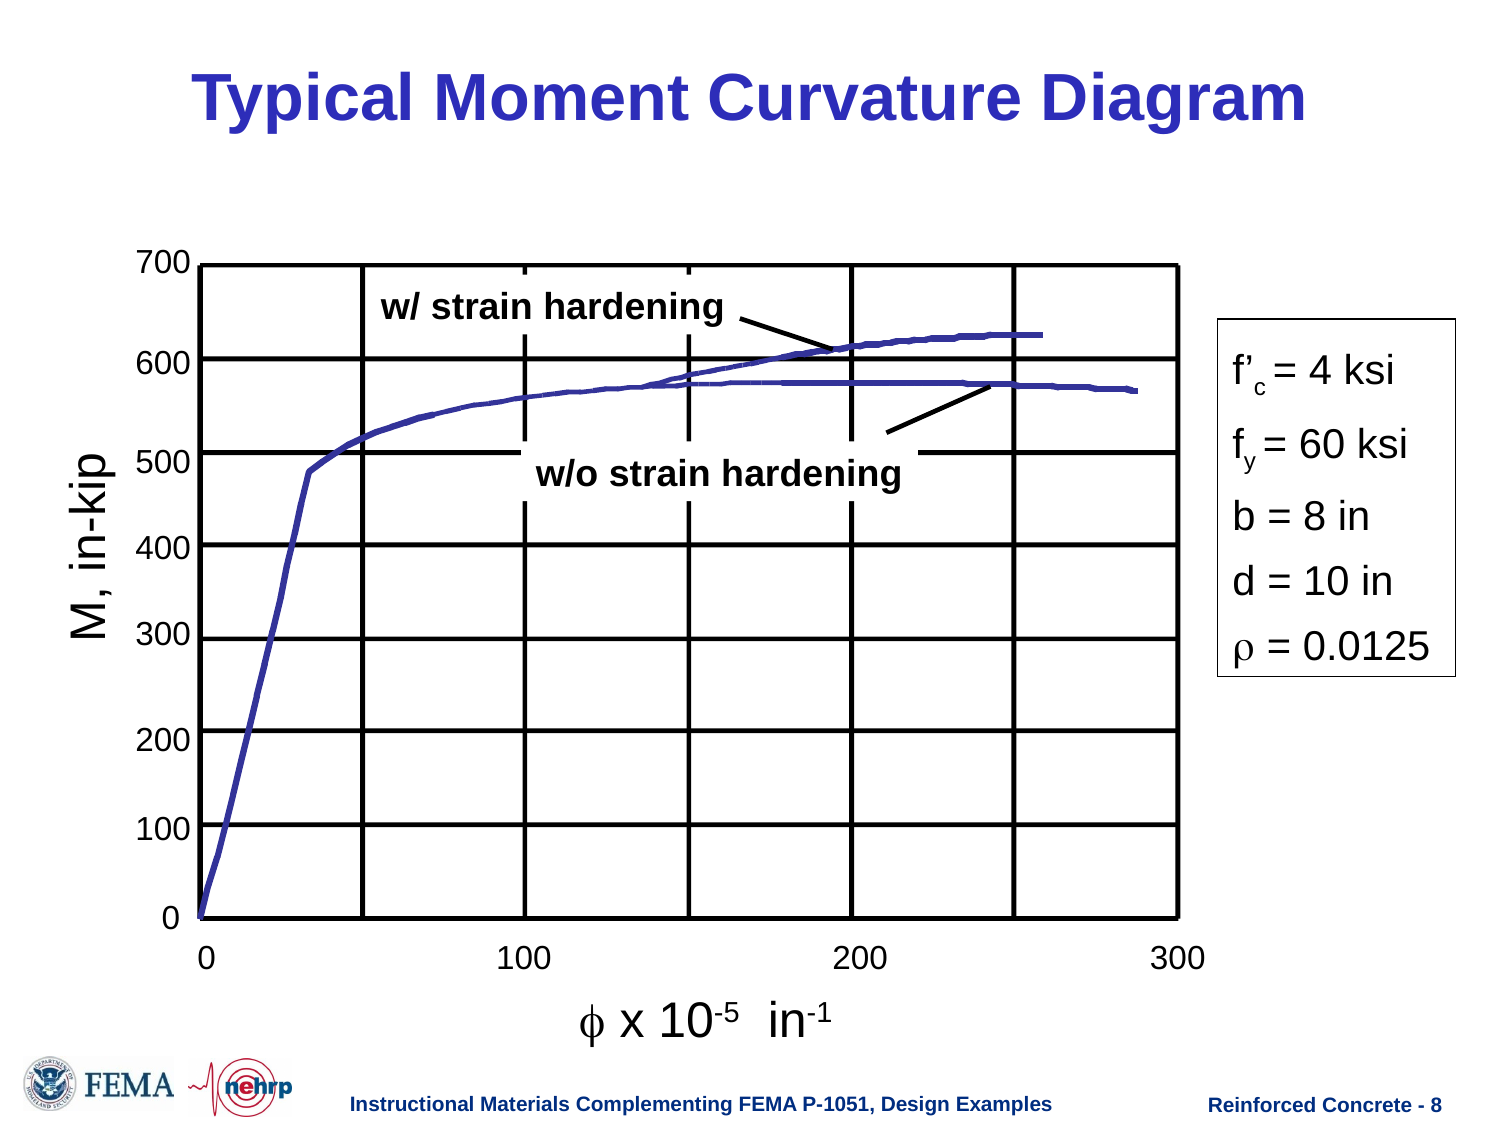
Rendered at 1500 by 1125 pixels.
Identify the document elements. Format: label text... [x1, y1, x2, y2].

title Typical Moment Curvature Diagram [74, 44, 1426, 143]
picture [23, 1056, 174, 1111]
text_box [48, 240, 1456, 1056]
picture [188, 1058, 292, 1117]
footer Instructional Materials Complementing FEMA P-1051, Design Examples [334, 1087, 1104, 1124]
